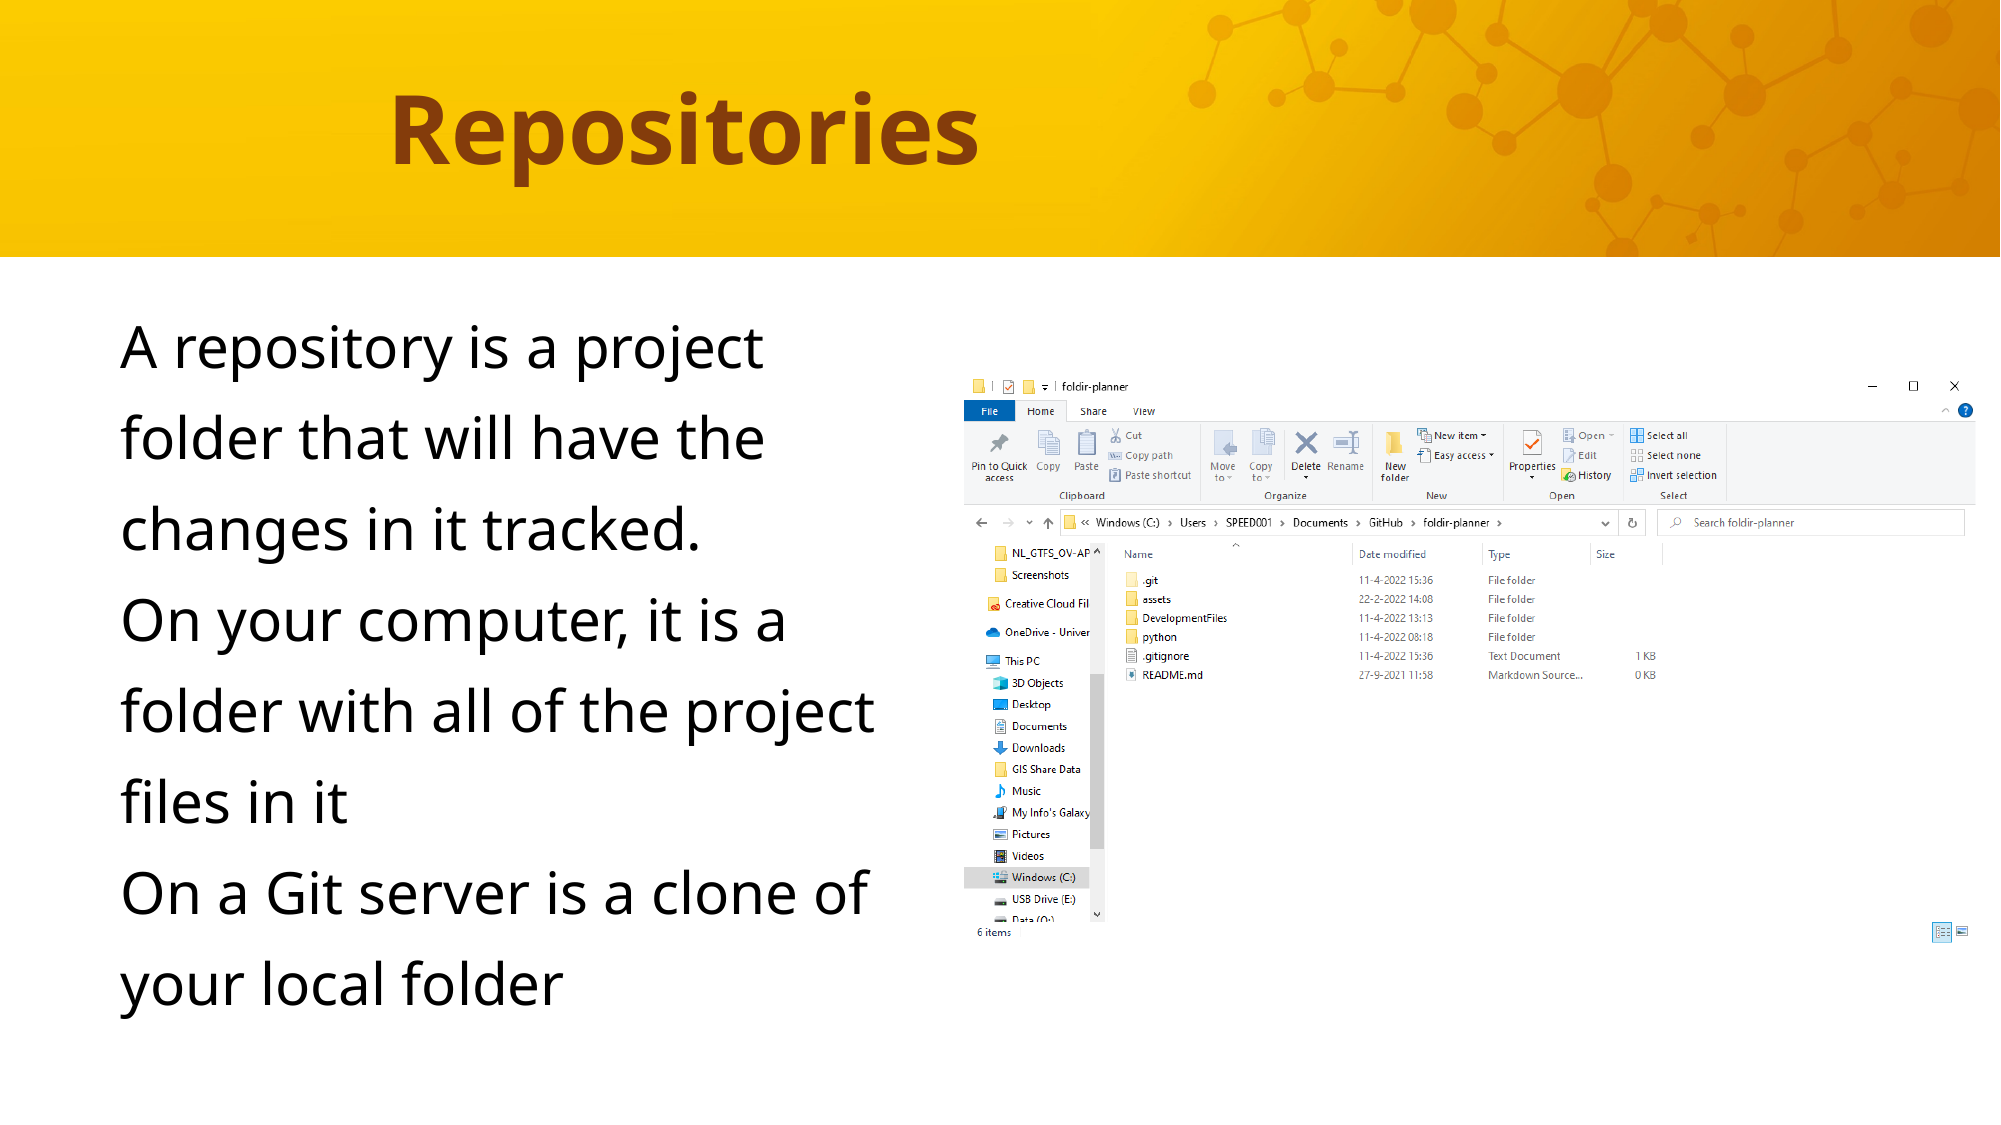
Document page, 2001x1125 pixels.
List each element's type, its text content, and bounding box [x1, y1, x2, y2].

text_box A repository is a project folder that will have the changes in it tracked. On your computer, it is a folder with all of the project files in it On a Git server is a clone of your local folder [0, 281, 921, 1125]
picture [963, 372, 1976, 943]
picture [0, 0, 2000, 257]
